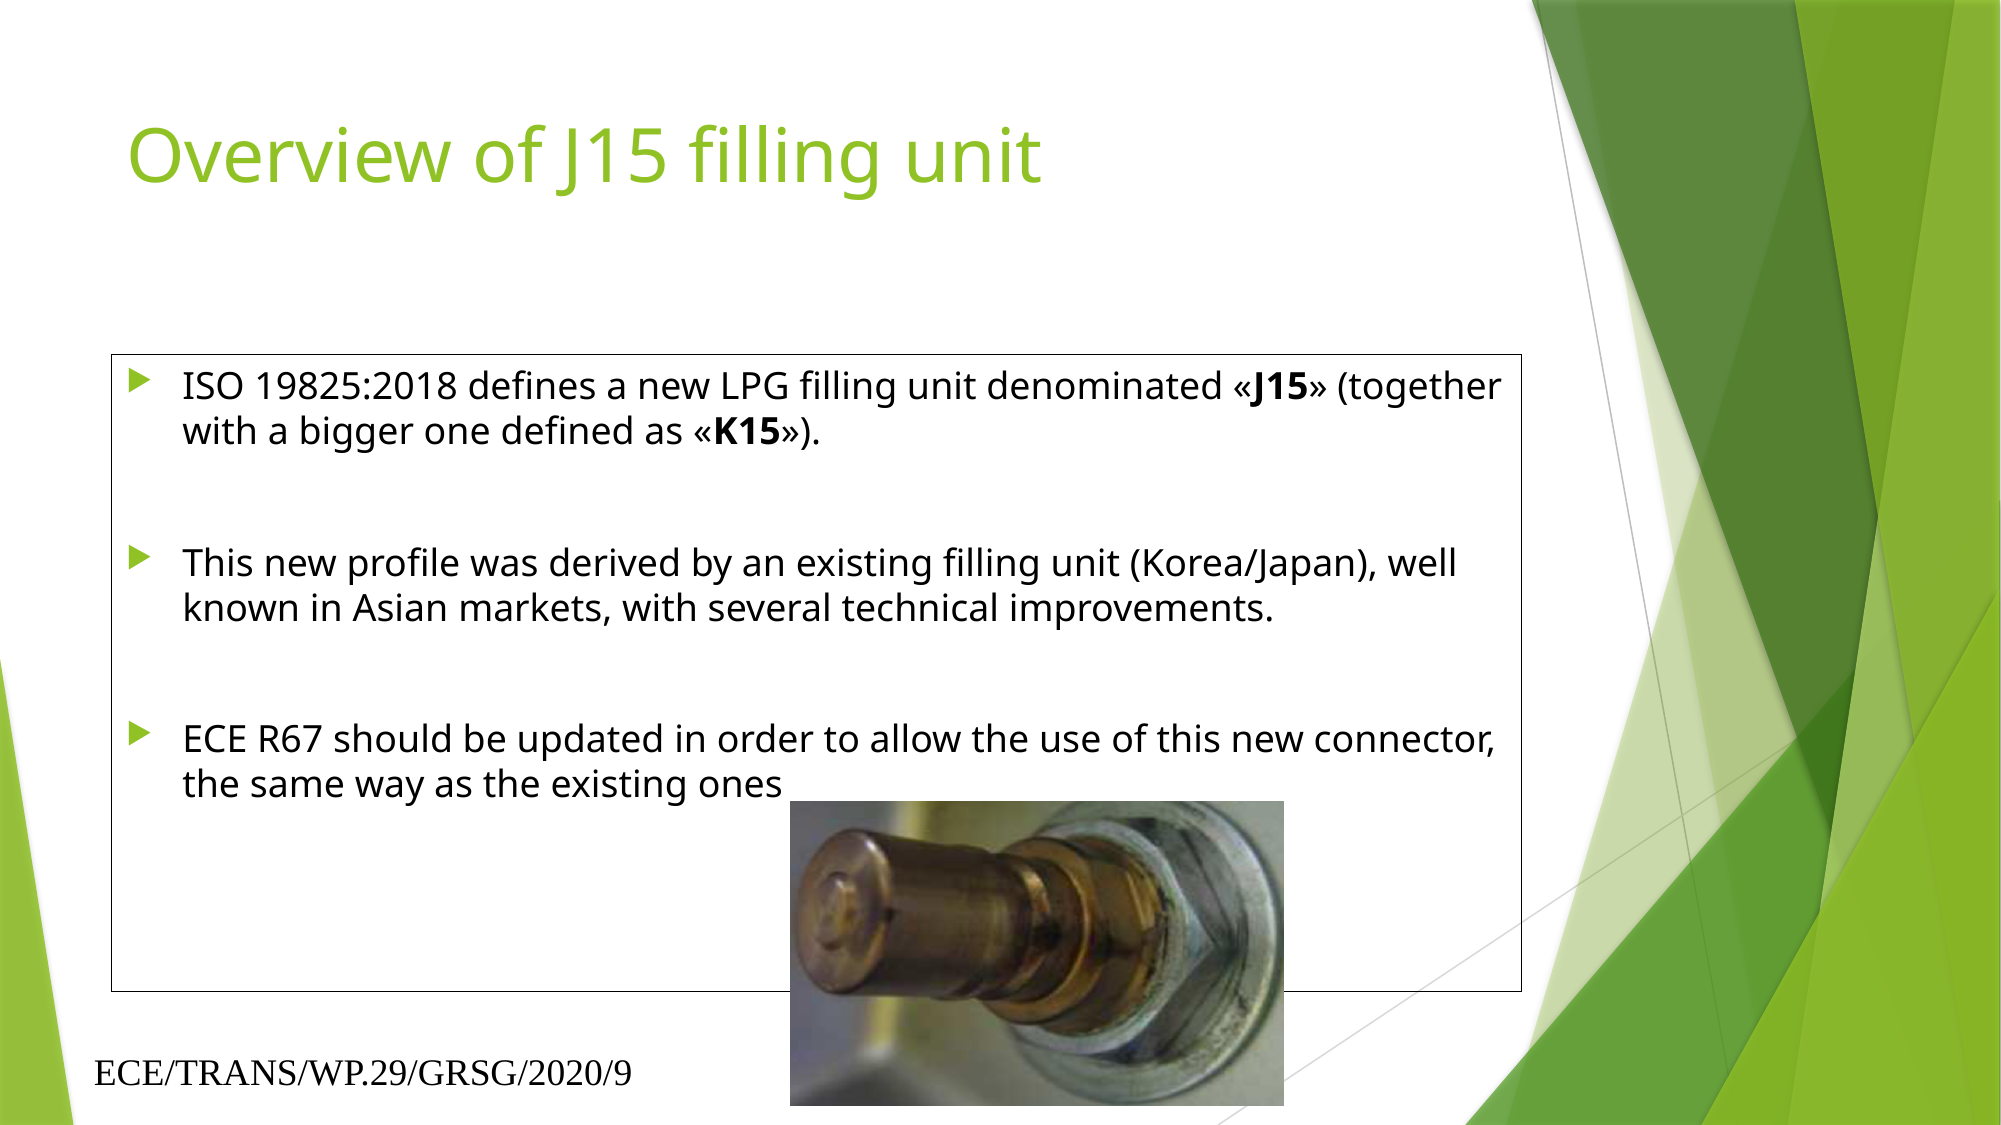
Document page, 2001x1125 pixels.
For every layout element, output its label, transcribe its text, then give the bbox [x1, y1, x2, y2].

list ISO 19825:2018 defines a new LPG filling unit denominated «J15» (together with a bigger one defined as «K15»). This new profile was derived by an existing filling unit (Korea/Japan), well known in Asian markets, with several technical improvements. ECE R67 should be updated in order to allow the use of this new connector, the same way as the existing ones [111, 354, 1522, 992]
text_box ECE/TRANS/WP.29/GRSG/2020/9 [69, 995, 784, 1101]
title Overview of J15 filling unit [111, 99, 1522, 317]
picture [789, 801, 1284, 1107]
